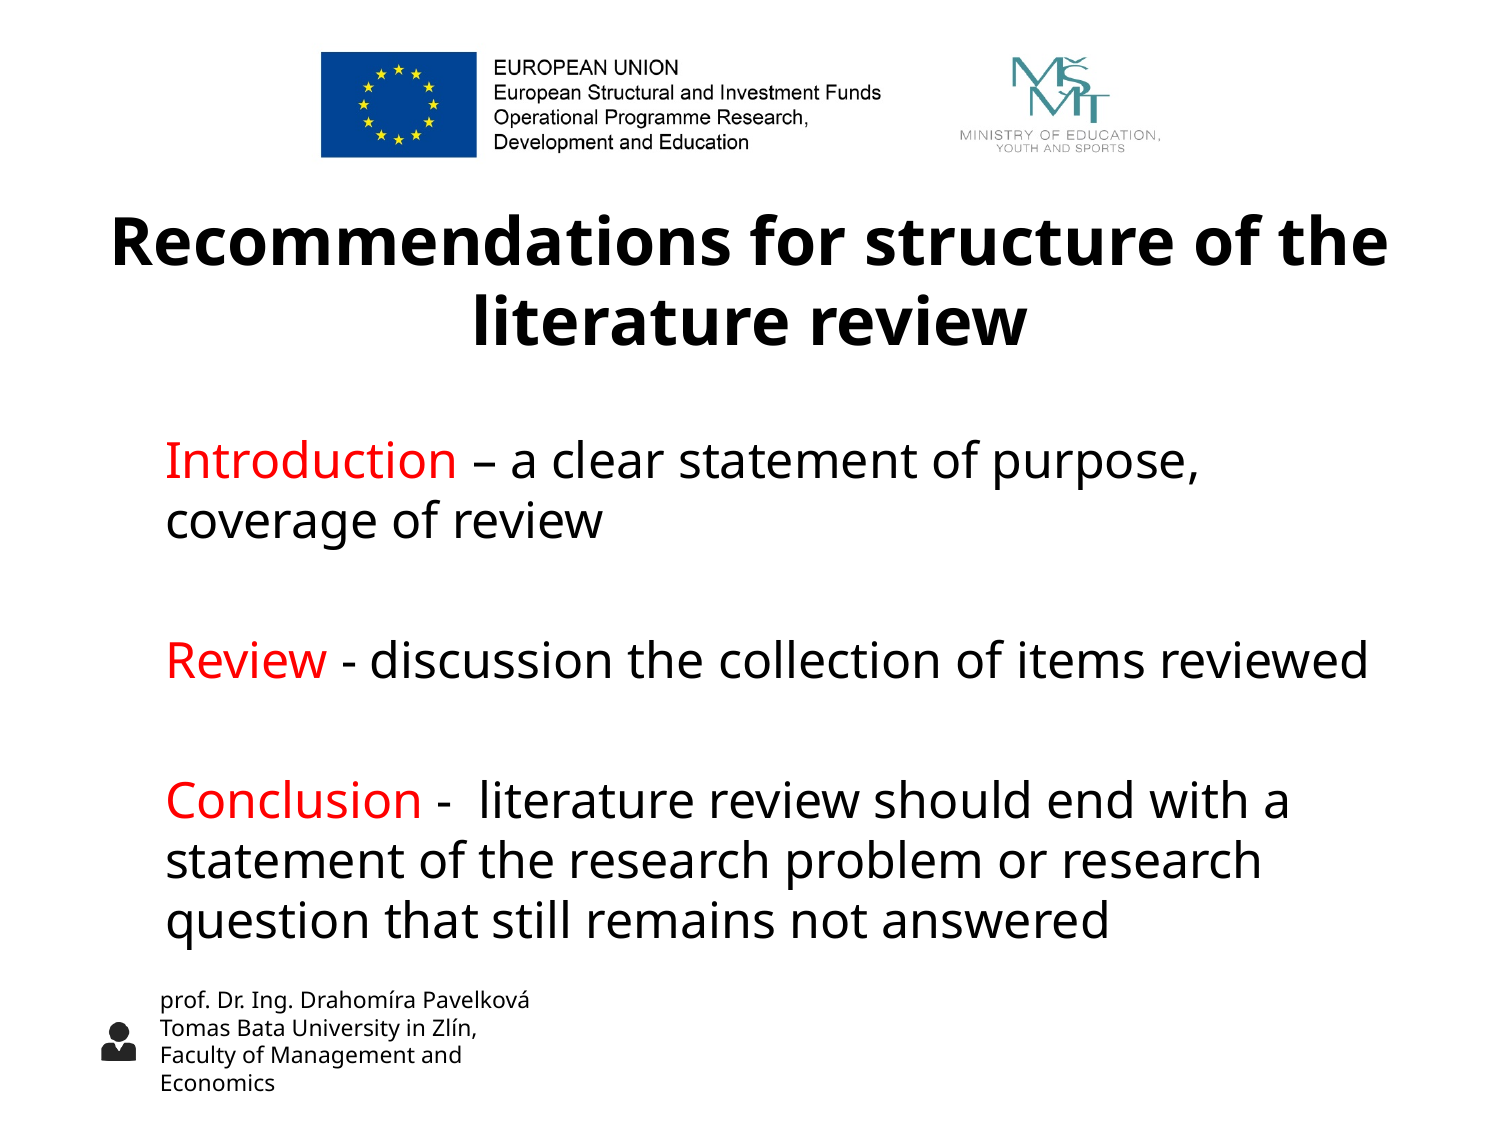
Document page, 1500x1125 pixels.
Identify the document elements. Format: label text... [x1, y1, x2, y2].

list Introduction – a clear statement of purpose, coverage of review Review - discussion the collection of items reviewed Conclusion - literature review should end with a statement of the research problem or research question that still remains not answered [75, 420, 1425, 1005]
picture [268, 0, 1212, 210]
title Recommendations for structure of the literature review [75, 184, 1425, 374]
picture [101, 1021, 136, 1062]
footer prof. Dr. Ing. Drahomíra Pavelková Tomas Bata University in Zlín, Faculty of Management and Economics [145, 999, 550, 1083]
